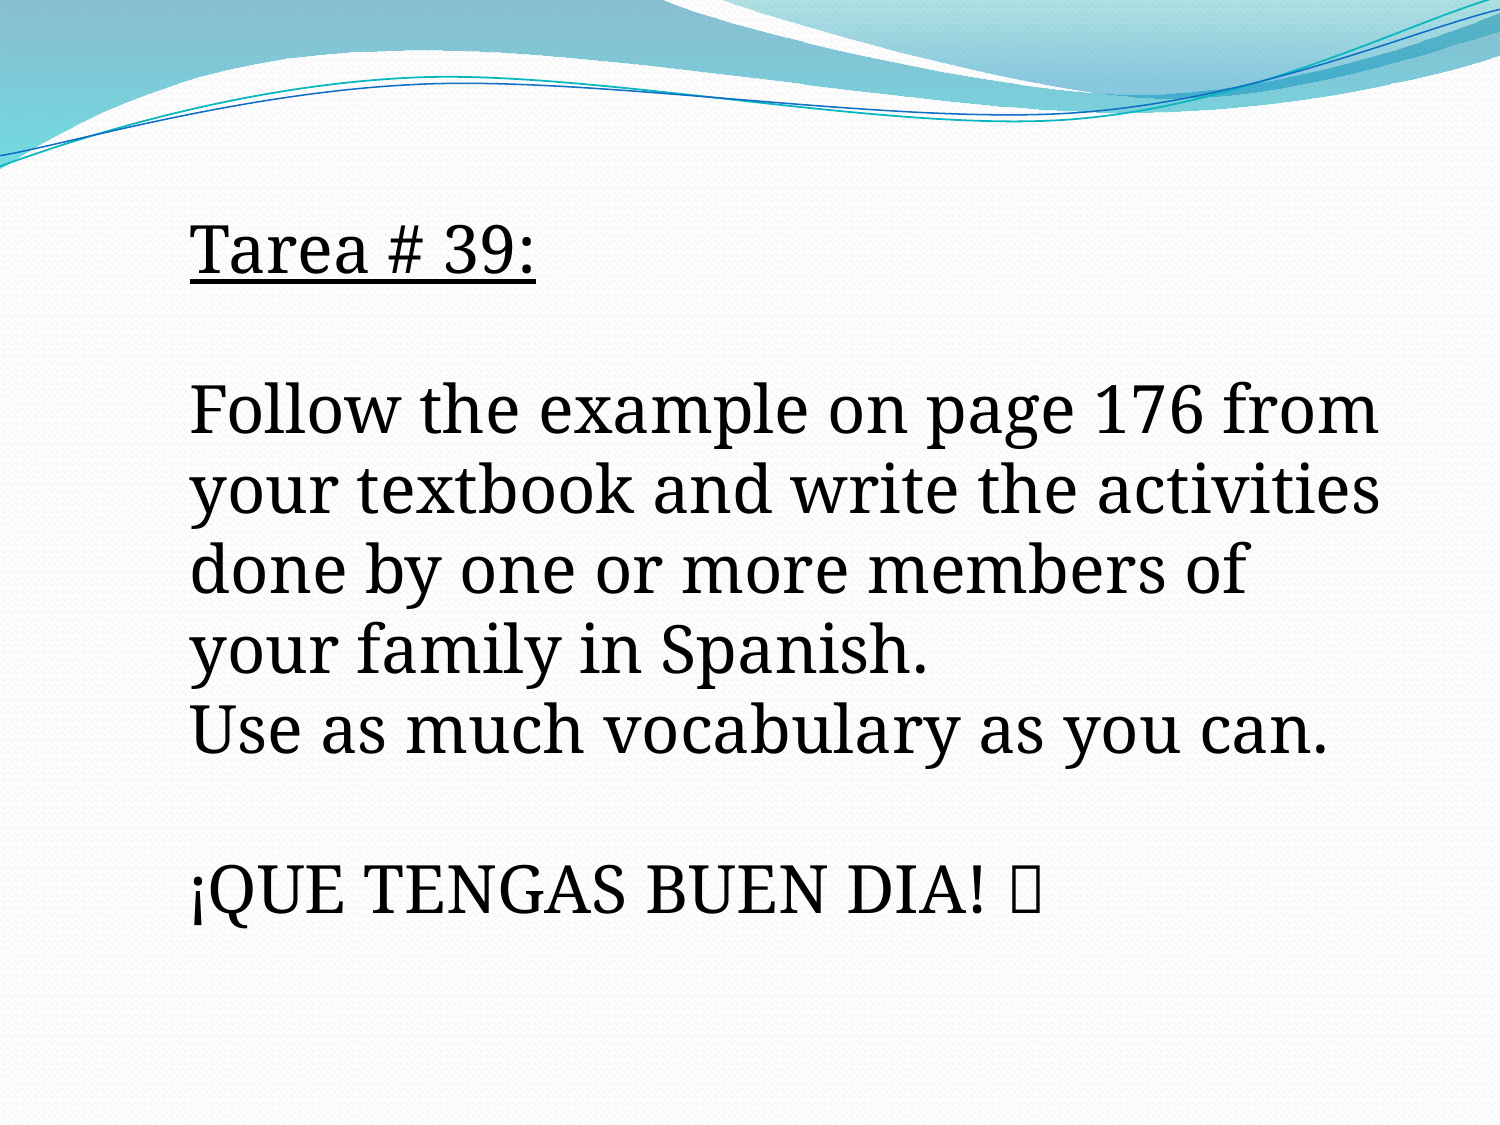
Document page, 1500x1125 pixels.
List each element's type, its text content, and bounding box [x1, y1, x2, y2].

text_box Tarea # 39: Follow the example on page 176 from your textbook and write the activities done by one or more members of your family in Spanish. Use as much vocabulary as you can. ¡QUE TENGAS BUEN DIA!  [174, 199, 1400, 1015]
